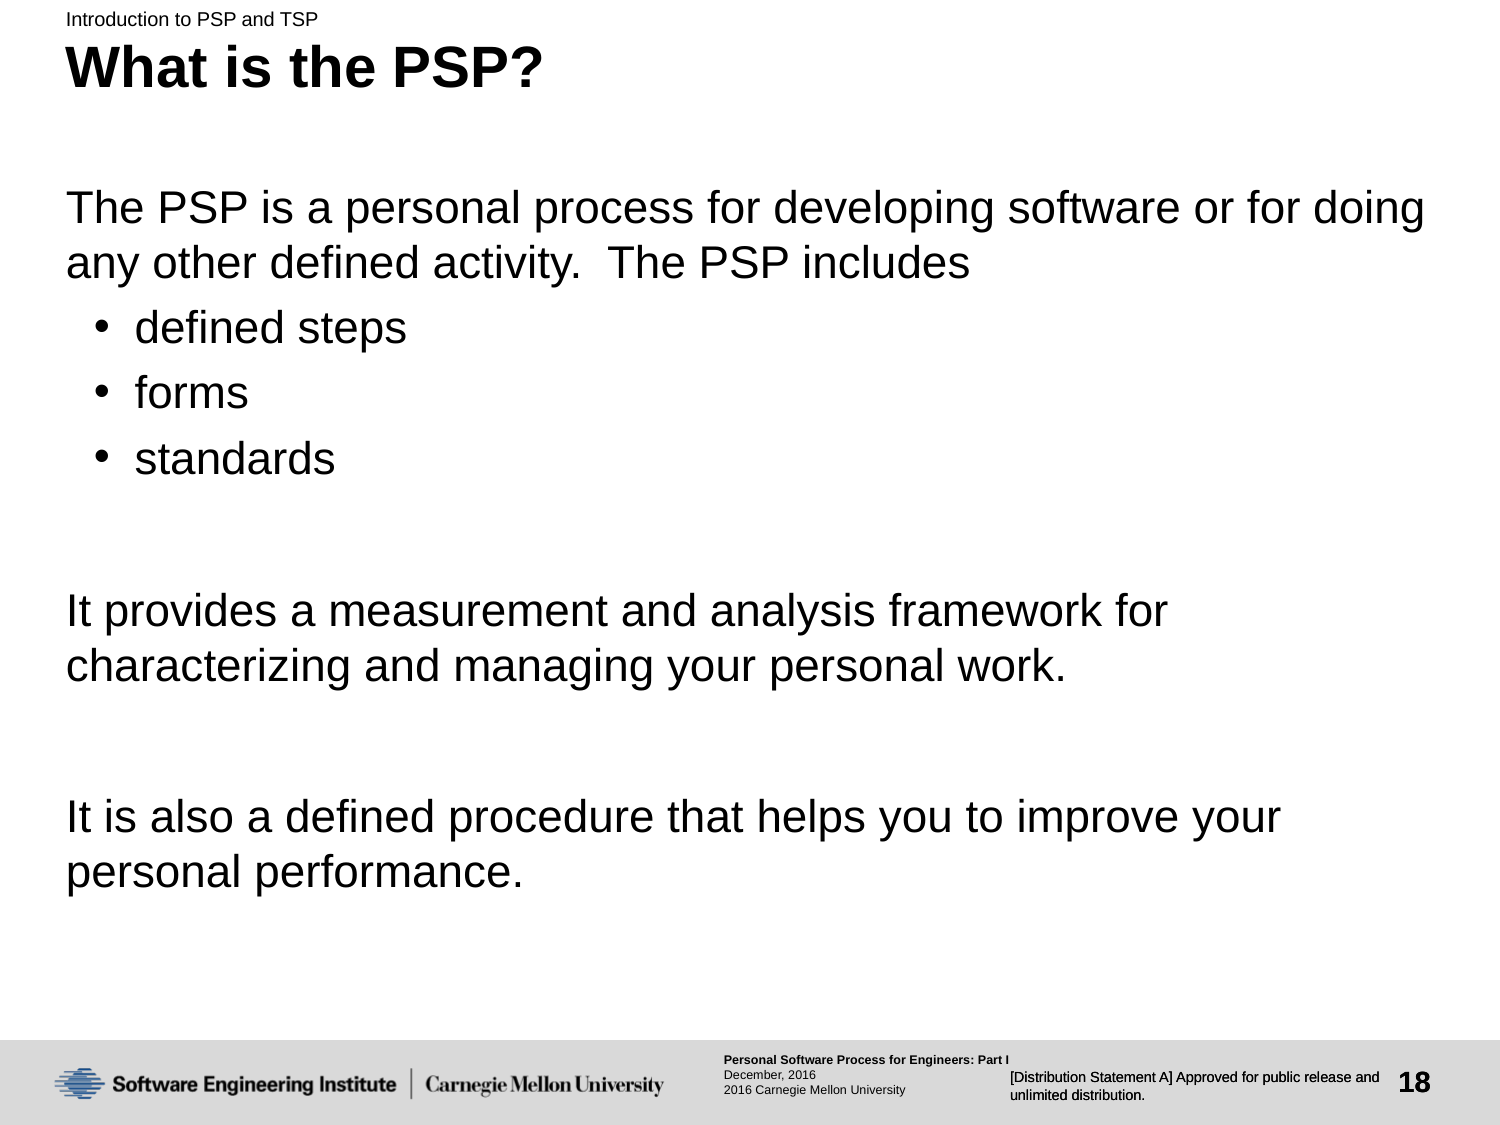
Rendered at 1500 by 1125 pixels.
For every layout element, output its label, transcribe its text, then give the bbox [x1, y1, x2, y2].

title What is the PSP? [65, 37, 1313, 148]
picture [46, 1061, 673, 1104]
list The PSP is a personal process for developing software or for doing any other defined activity. The PSP includes defined steps forms standards It provides a measurement and analysis framework for characterizing and managing your personal work. It is also a defined procedure that helps you to improve your personal performance. [65, 177, 1431, 1000]
list Introduction to PSP and TSP [65, 6, 738, 31]
